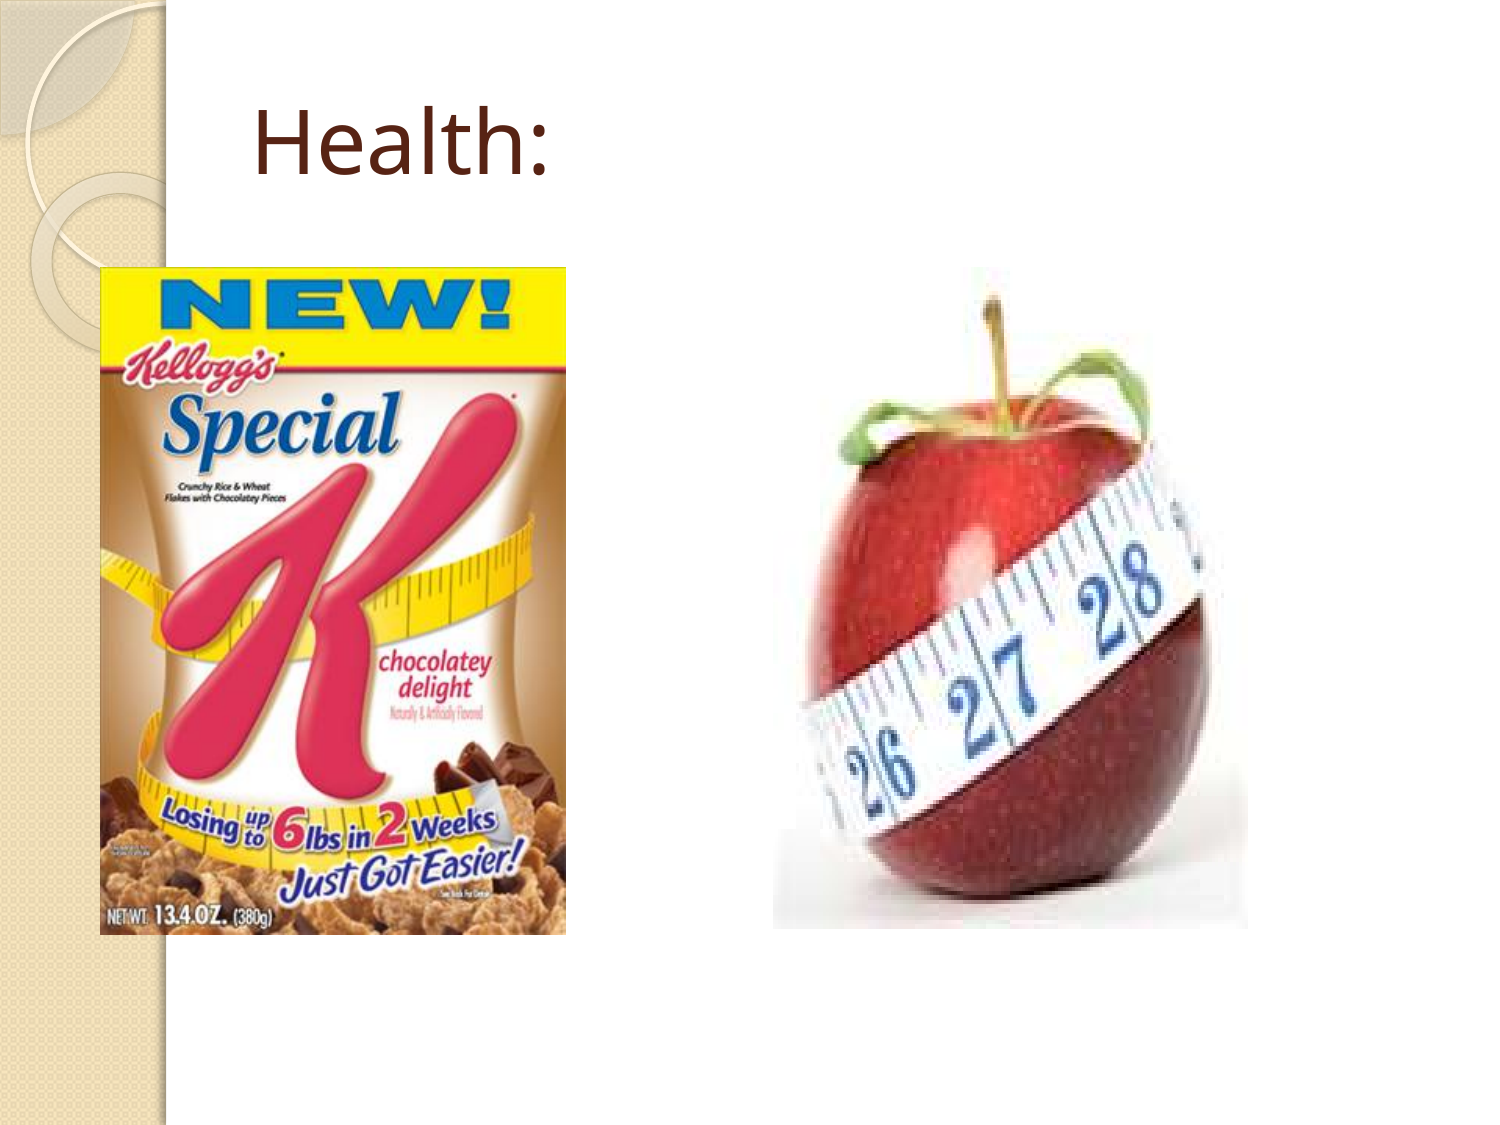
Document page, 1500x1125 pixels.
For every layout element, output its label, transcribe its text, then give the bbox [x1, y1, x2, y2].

title Health: [235, 45, 1466, 233]
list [100, 266, 567, 935]
picture [773, 266, 1248, 929]
